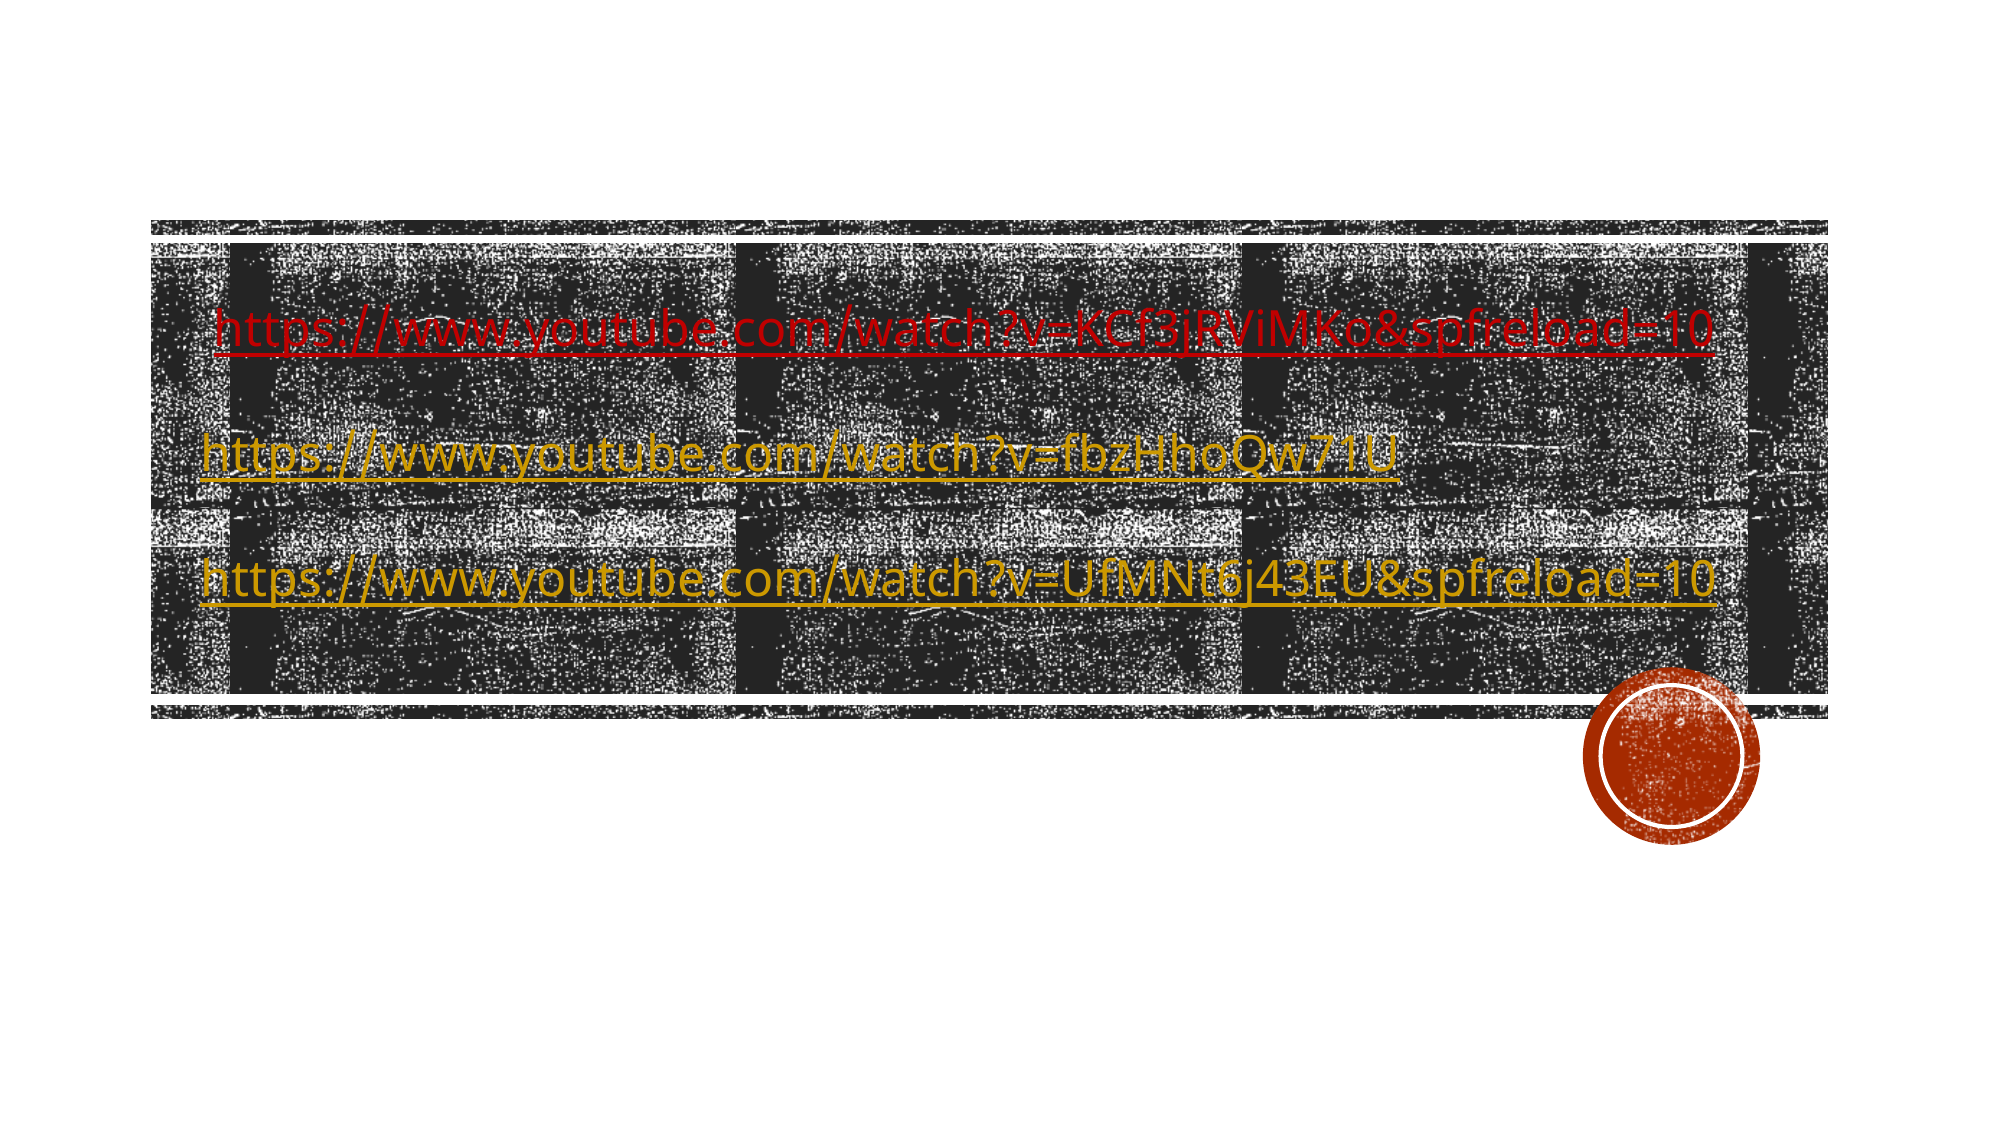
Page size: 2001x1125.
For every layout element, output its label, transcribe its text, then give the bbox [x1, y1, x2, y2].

title https://www.youtube.com/watch?v=KCf3jRViMKo&spfreload=10 https://www.youtube.com/watch?v=fbzHhoQw71U https://www.youtube.com/watch?v=UfMNt6j43EU&spfreload=10 [172, 234, 1808, 733]
